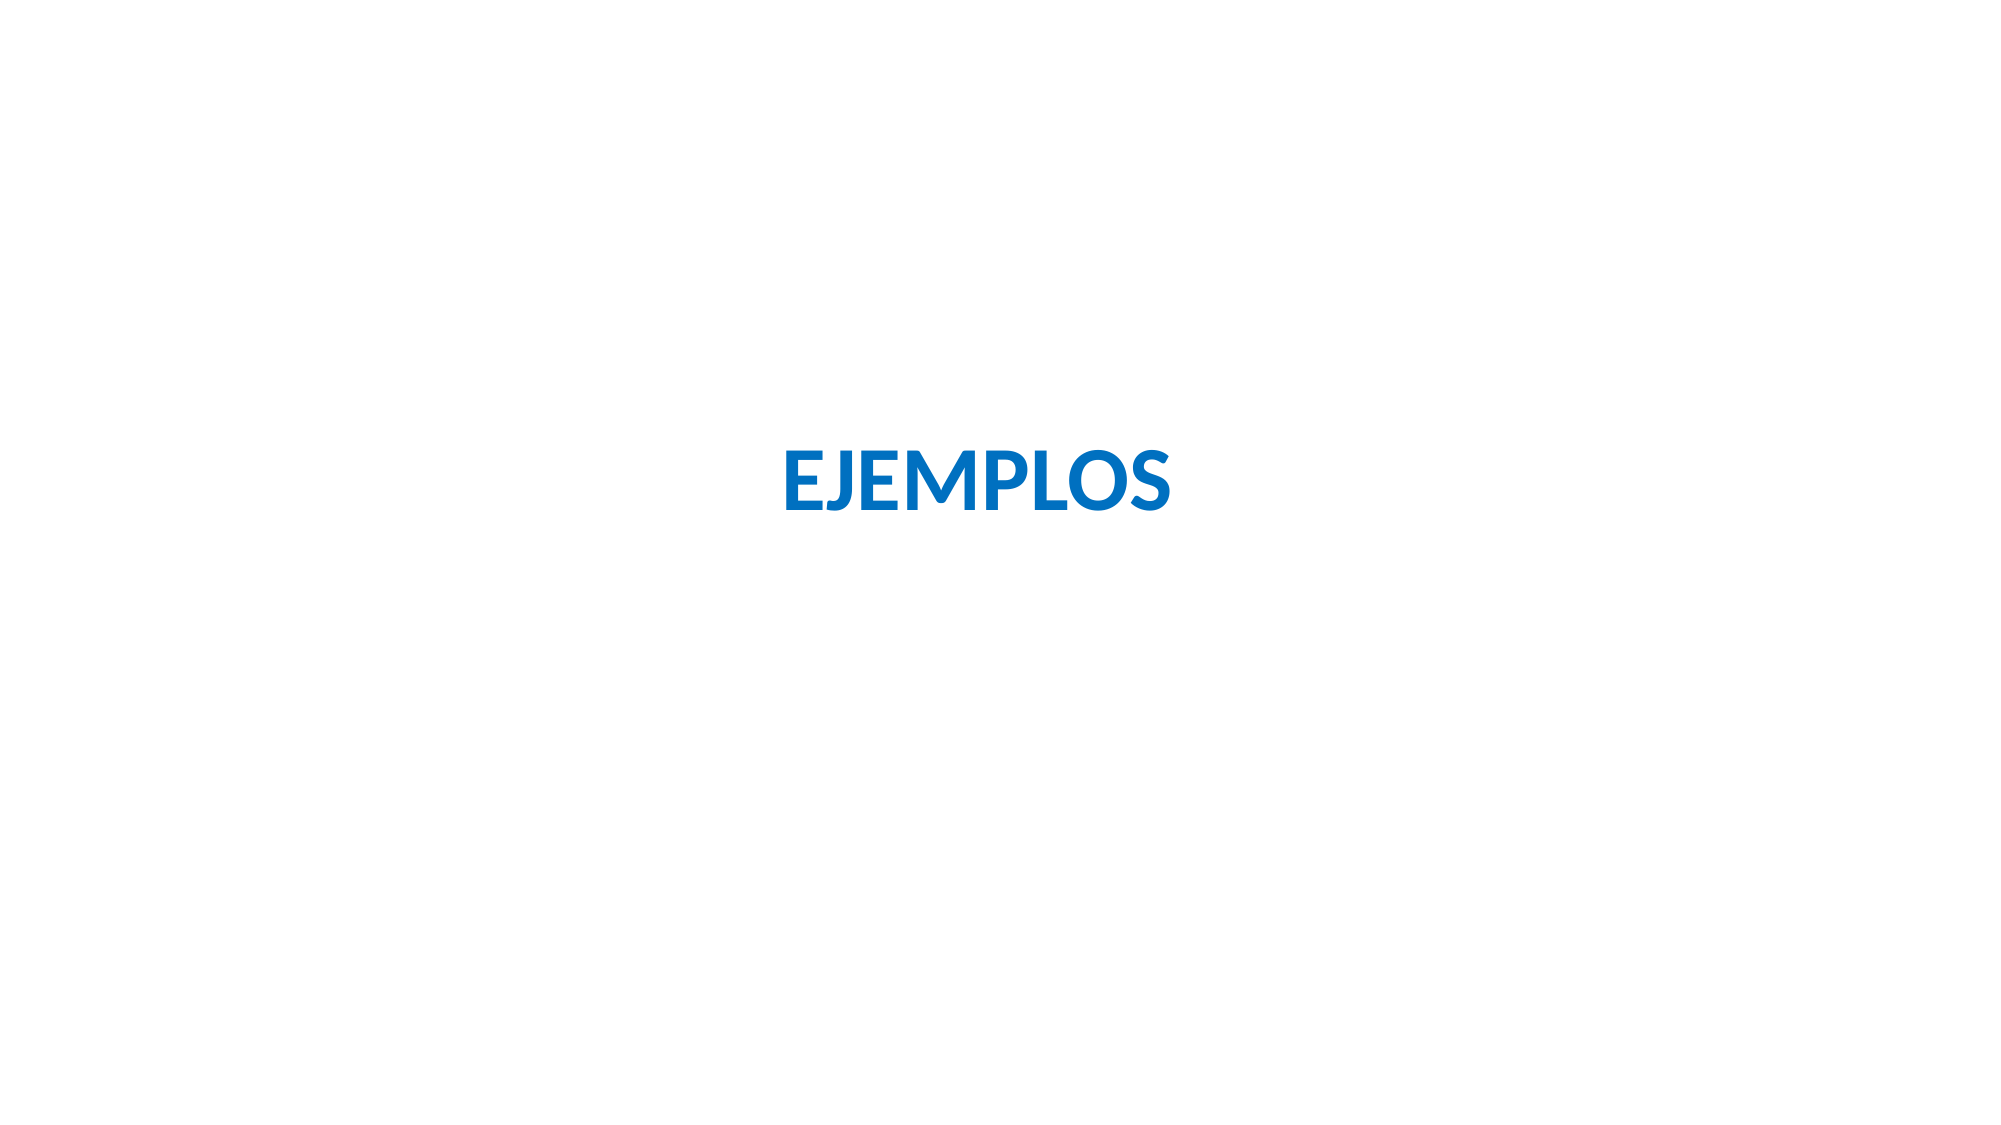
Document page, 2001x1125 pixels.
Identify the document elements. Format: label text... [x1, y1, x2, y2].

text_box EJEMPLOS [669, 411, 1286, 537]
